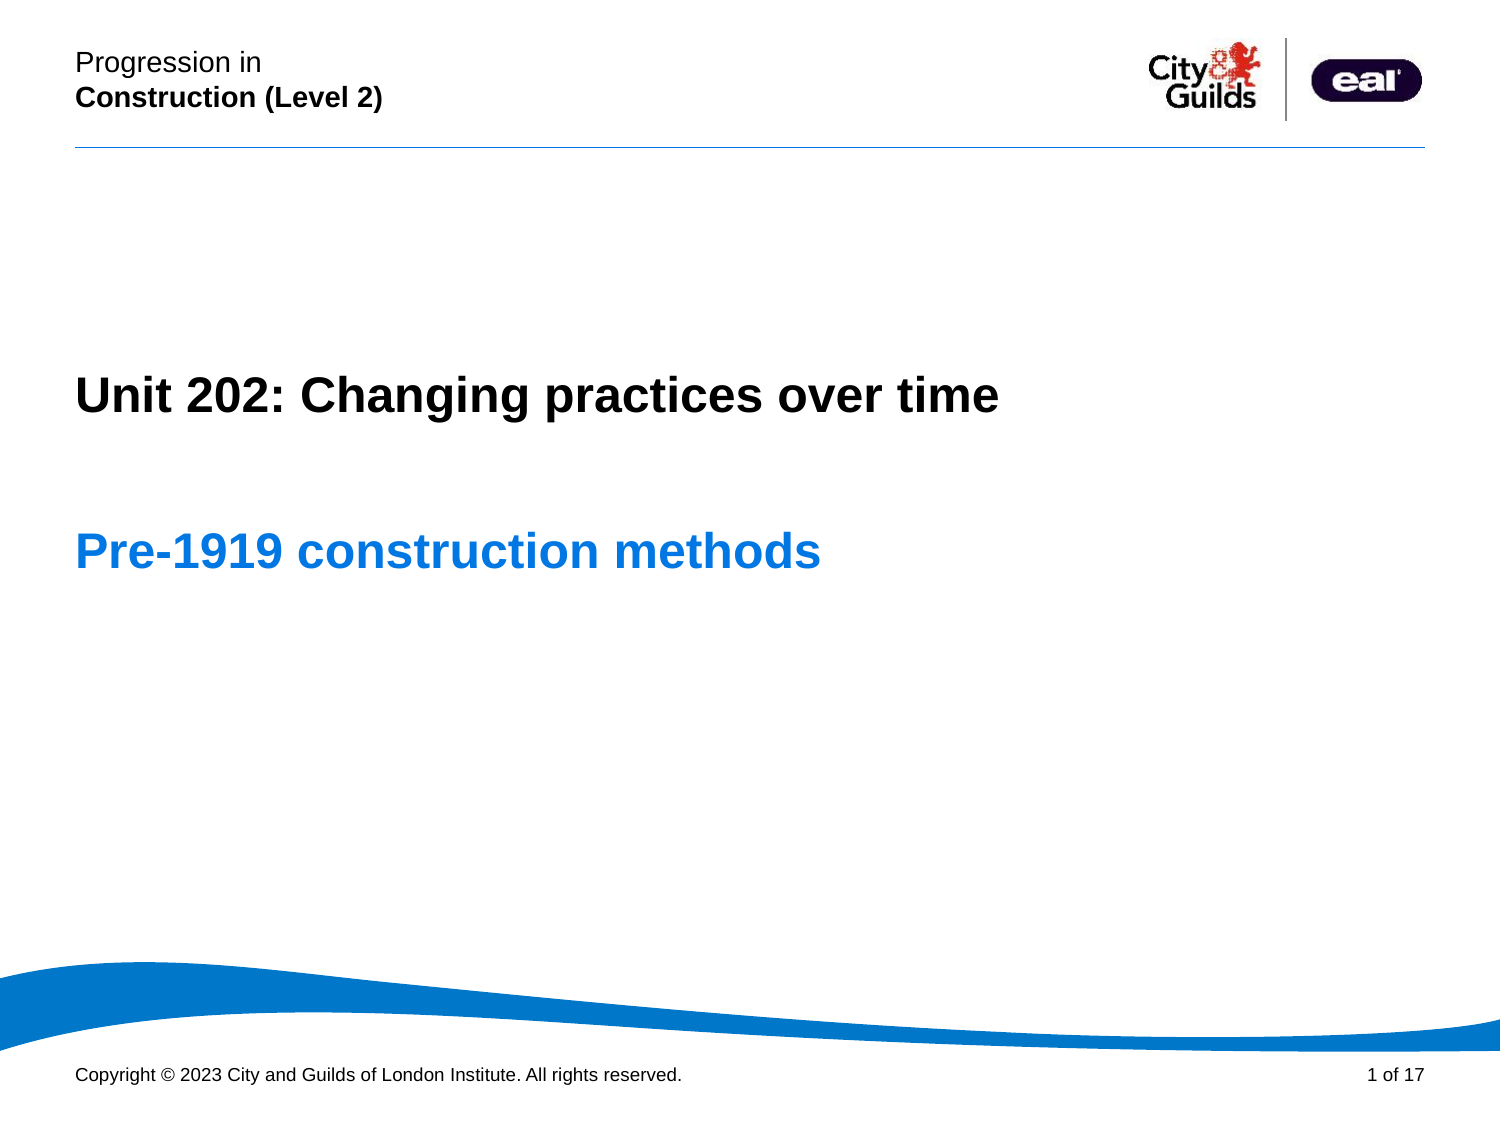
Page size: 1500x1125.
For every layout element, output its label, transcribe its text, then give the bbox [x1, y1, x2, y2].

title Pre-1919 construction methods [74, 518, 1413, 928]
text_box Unit 202: Changing practices over time [75, 362, 1388, 484]
list PowerPoint presentation [74, 224, 1426, 1006]
picture [1149, 38, 1422, 121]
